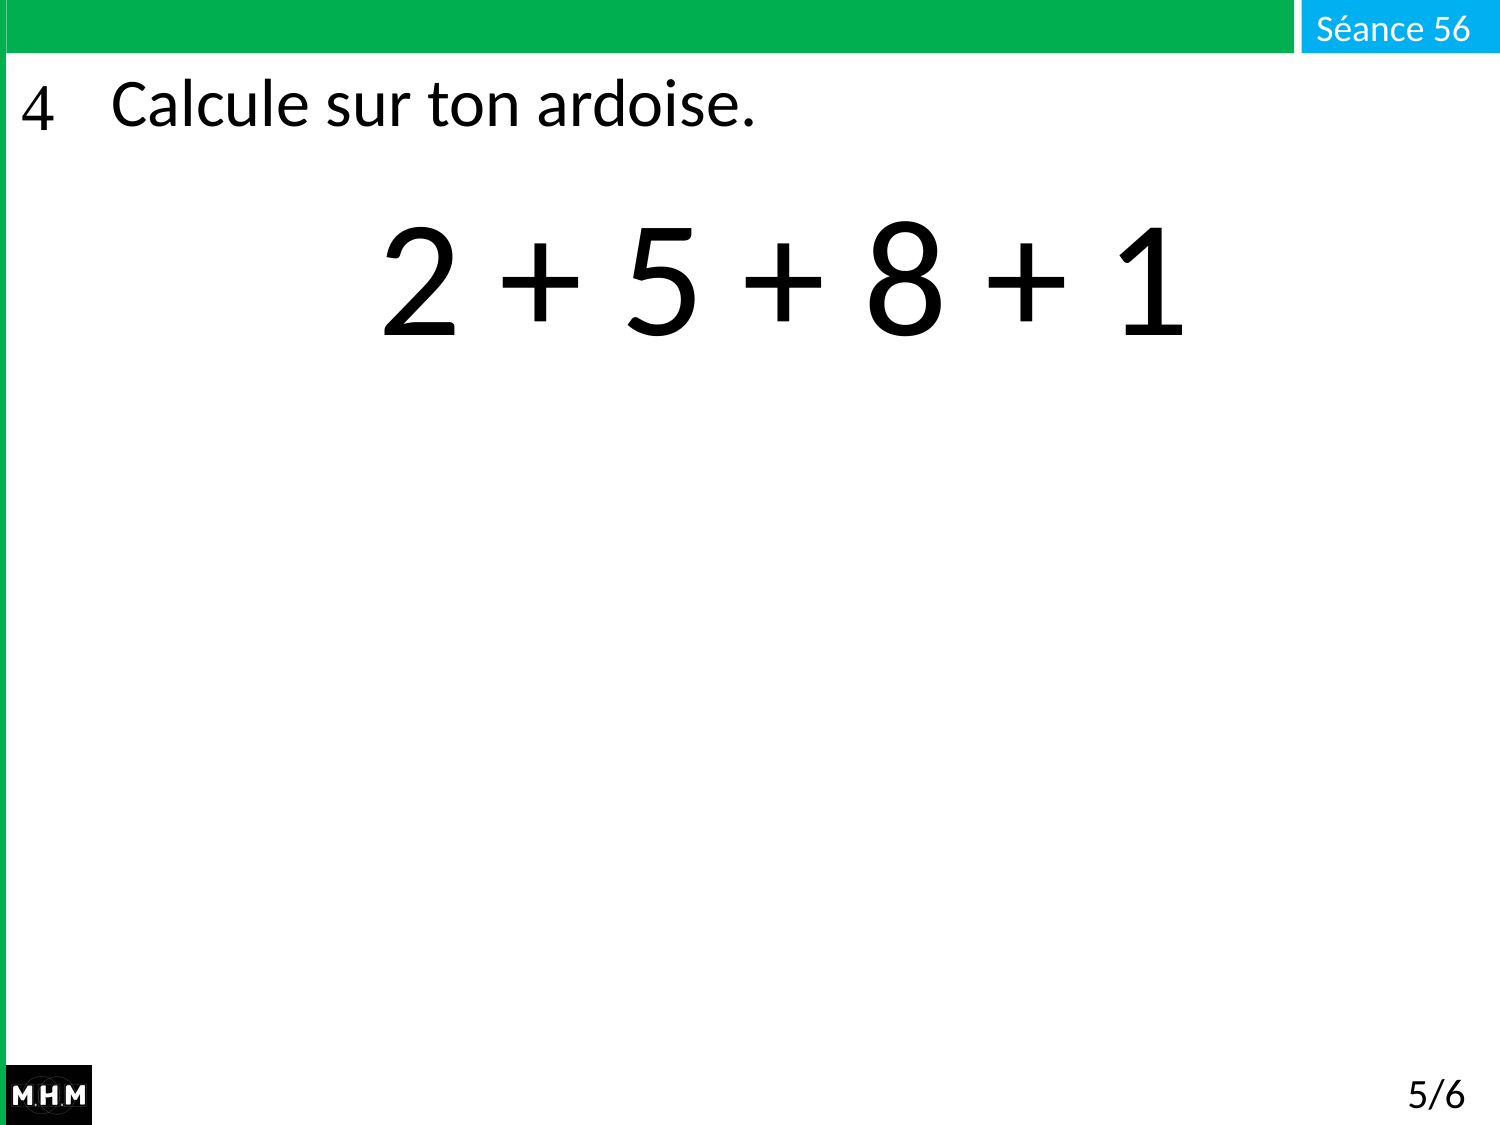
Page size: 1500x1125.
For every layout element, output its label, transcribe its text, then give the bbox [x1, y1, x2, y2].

title Calcule sur ton ardoise. [96, 60, 1391, 150]
text_box 2 + 5 + 8 + 1 [362, 160, 1272, 376]
picture [6, 1065, 92, 1125]
list 5/6 [1373, 1064, 1500, 1125]
